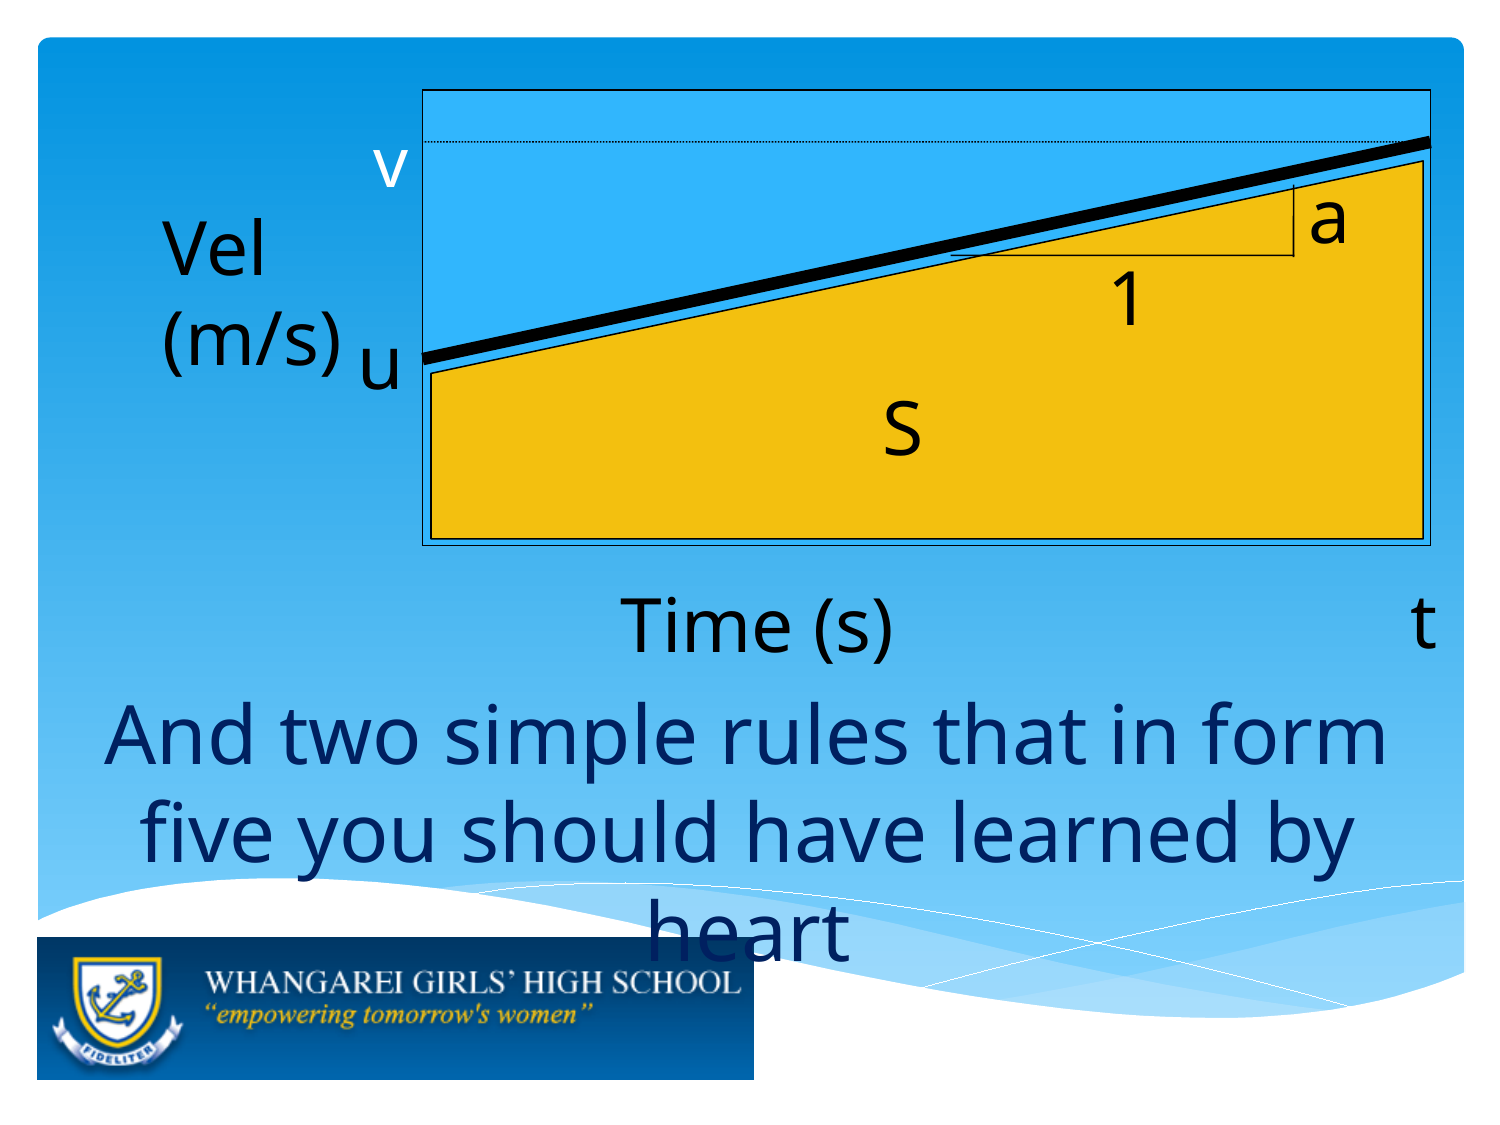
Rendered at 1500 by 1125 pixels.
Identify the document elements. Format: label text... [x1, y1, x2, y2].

text_box t [1396, 566, 1442, 671]
text_box [422, 90, 1431, 546]
text_box a [1293, 160, 1374, 266]
text_box u [342, 307, 423, 413]
text_box Time (s) [605, 570, 1022, 675]
text_box Vel (m/s) [147, 193, 400, 389]
text_box v [353, 110, 429, 209]
text_box S [868, 373, 949, 479]
text_box [430, 160, 1424, 539]
text_box 1 [1092, 243, 1173, 349]
text_box And two simple rules that in form five you should have learned by heart [37, 674, 1459, 987]
picture [37, 937, 754, 1080]
